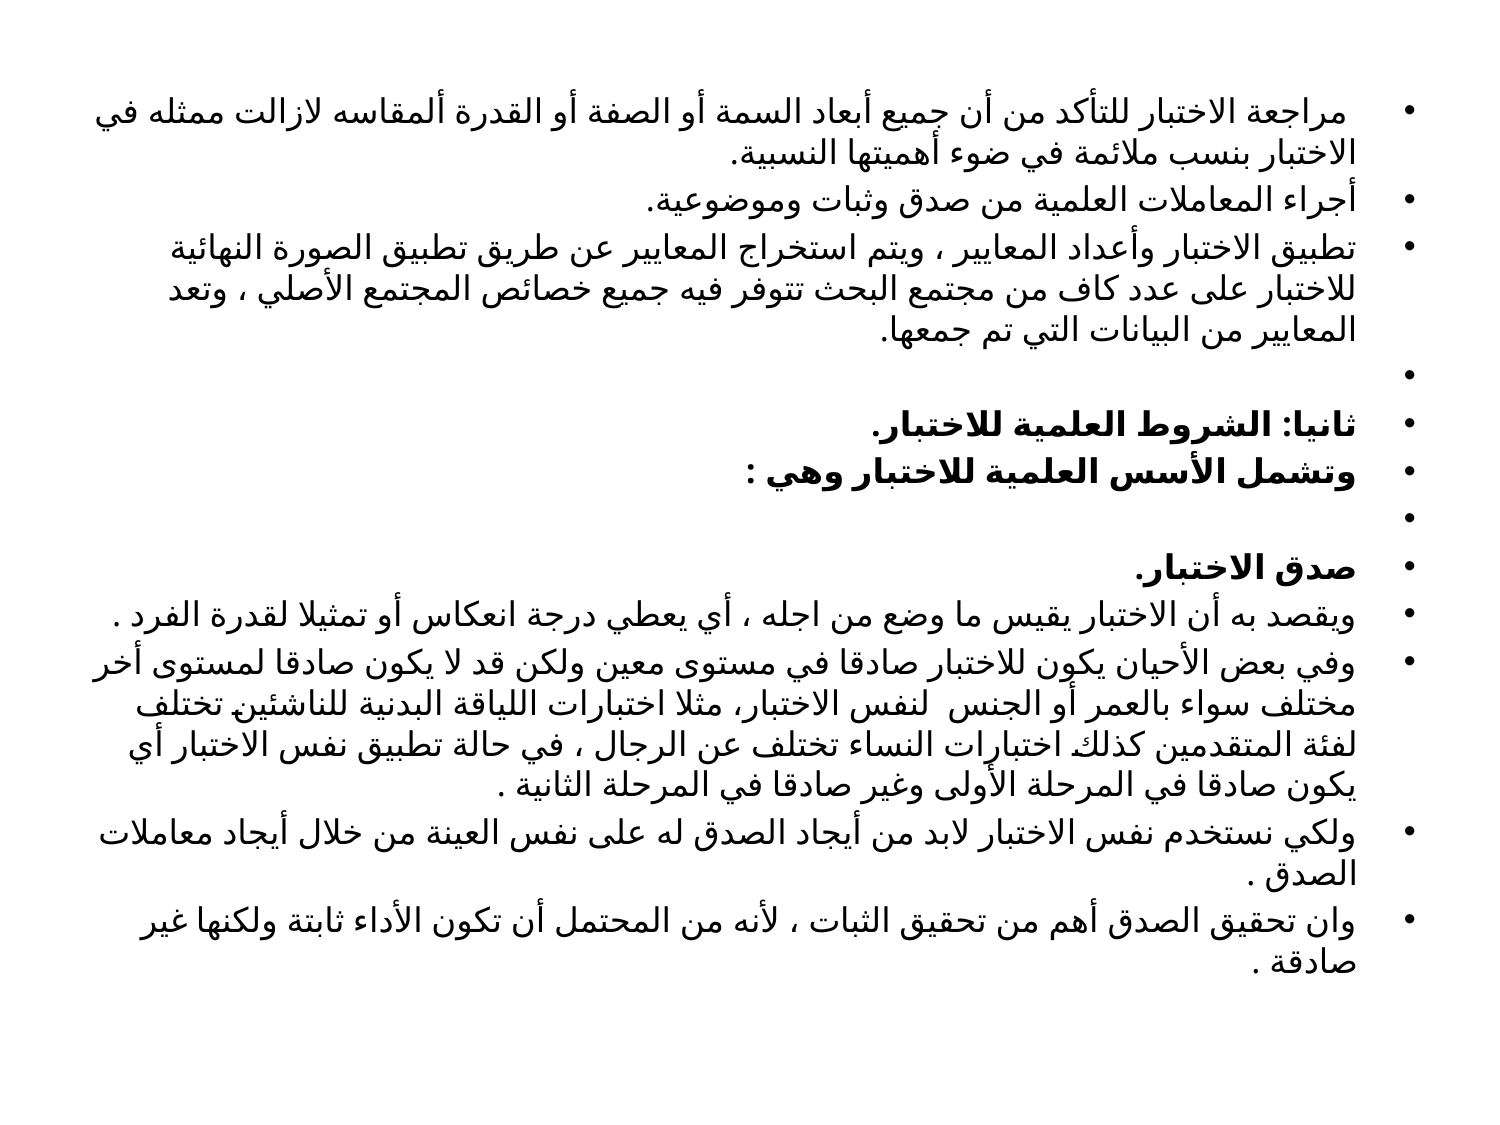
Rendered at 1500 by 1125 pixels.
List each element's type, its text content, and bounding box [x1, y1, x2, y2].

list مراجعة الاختبار للتأكد من أن جميع أبعاد السمة أو الصفة أو القدرة ألمقاسه لازالت ممثله في الاختبار بنسب ملائمة في ضوء أهميتها النسبية. أجراء المعاملات العلمية من صدق وثبات وموضوعية. تطبيق الاختبار وأعداد المعايير ، ويتم استخراج المعايير عن طريق تطبيق الصورة النهائية للاختبار على عدد كاف من مجتمع البحث تتوفر فيه جميع خصائص المجتمع الأصلي ، وتعد المعايير من البيانات التي تم جمعها. ثانيا: الشروط العلمية للاختبار. وتشمل الأسس العلمية للاختبار وهي : صدق الاختبار. ويقصد به أن الاختبار يقيس ما وضع من اجله ، أي يعطي درجة انعكاس أو تمثيلا لقدرة الفرد . وفي بعض الأحيان يكون للاختبار صادقا في مستوى معين ولكن قد لا يكون صادقا لمستوى أخر مختلف سواء بالعمر أو الجنس لنفس الاختبار، مثلا اختبارات اللياقة البدنية للناشئين تختلف لفئة المتقدمين كذلك اختبارات النساء تختلف عن الرجال ، في حالة تطبيق نفس الاختبار أي يكون صادقا في المرحلة الأولى وغير صادقا في المرحلة الثانية . ولكي نستخدم نفس الاختبار لابد من أيجاد الصدق له على نفس العينة من خلال أيجاد معاملات الصدق . وان تحقيق الصدق أهم من تحقيق الثبات ، لأنه من المحتمل أن تكون الأداء ثابتة ولكنها غير صادقة . [75, 82, 1425, 1005]
